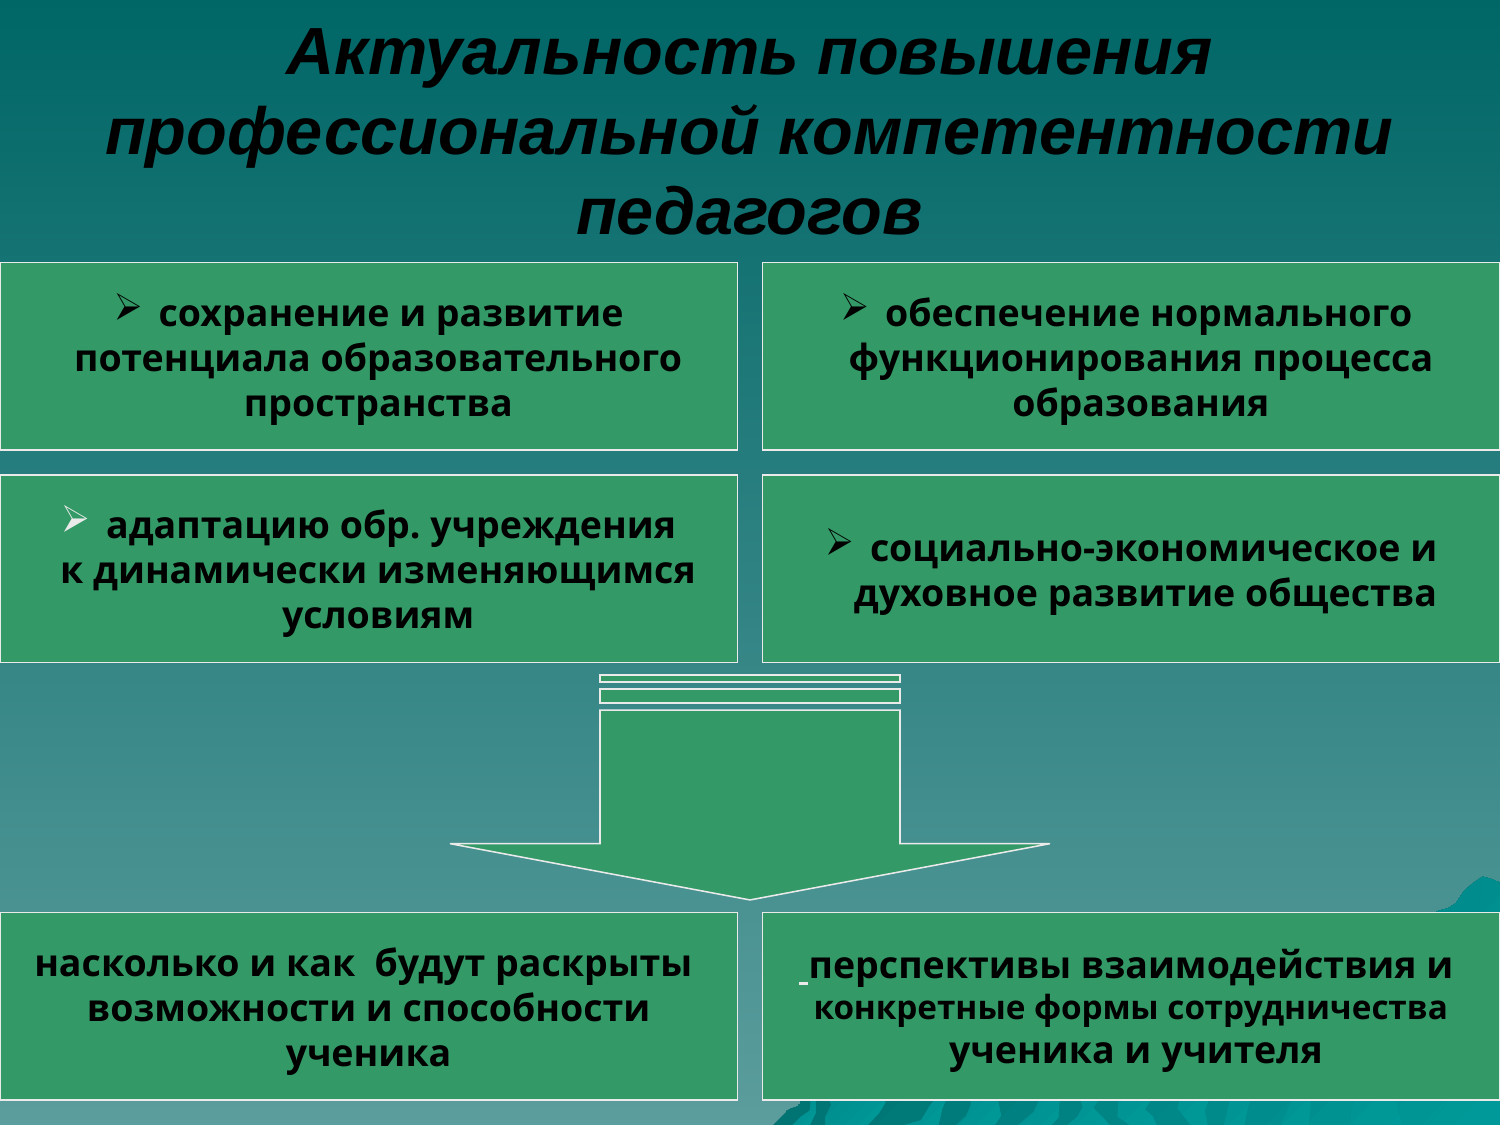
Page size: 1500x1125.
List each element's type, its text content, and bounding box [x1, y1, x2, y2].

text_box обеспечение нормального функционирования процесса образования [762, 262, 1500, 450]
text_box [600, 674, 901, 682]
text_box социально-экономическое и духовное развитие общества [762, 474, 1500, 663]
text_box [450, 710, 1051, 900]
text_box [600, 688, 901, 704]
text_box адаптацию обр. учреждения к динамически изменяющимся условиям [0, 474, 738, 663]
text_box насколько и как будут раскрыты возможности и способности ученика [0, 912, 738, 1100]
title Актуальность повышения профессиональной компетентности педагогов [87, 53, 1413, 203]
text_box сохранение и развитие потенциала образовательного пространства [0, 262, 738, 450]
text_box перспективы взаимодействия и конкретные формы сотрудничества ученика и учителя [762, 912, 1500, 1100]
